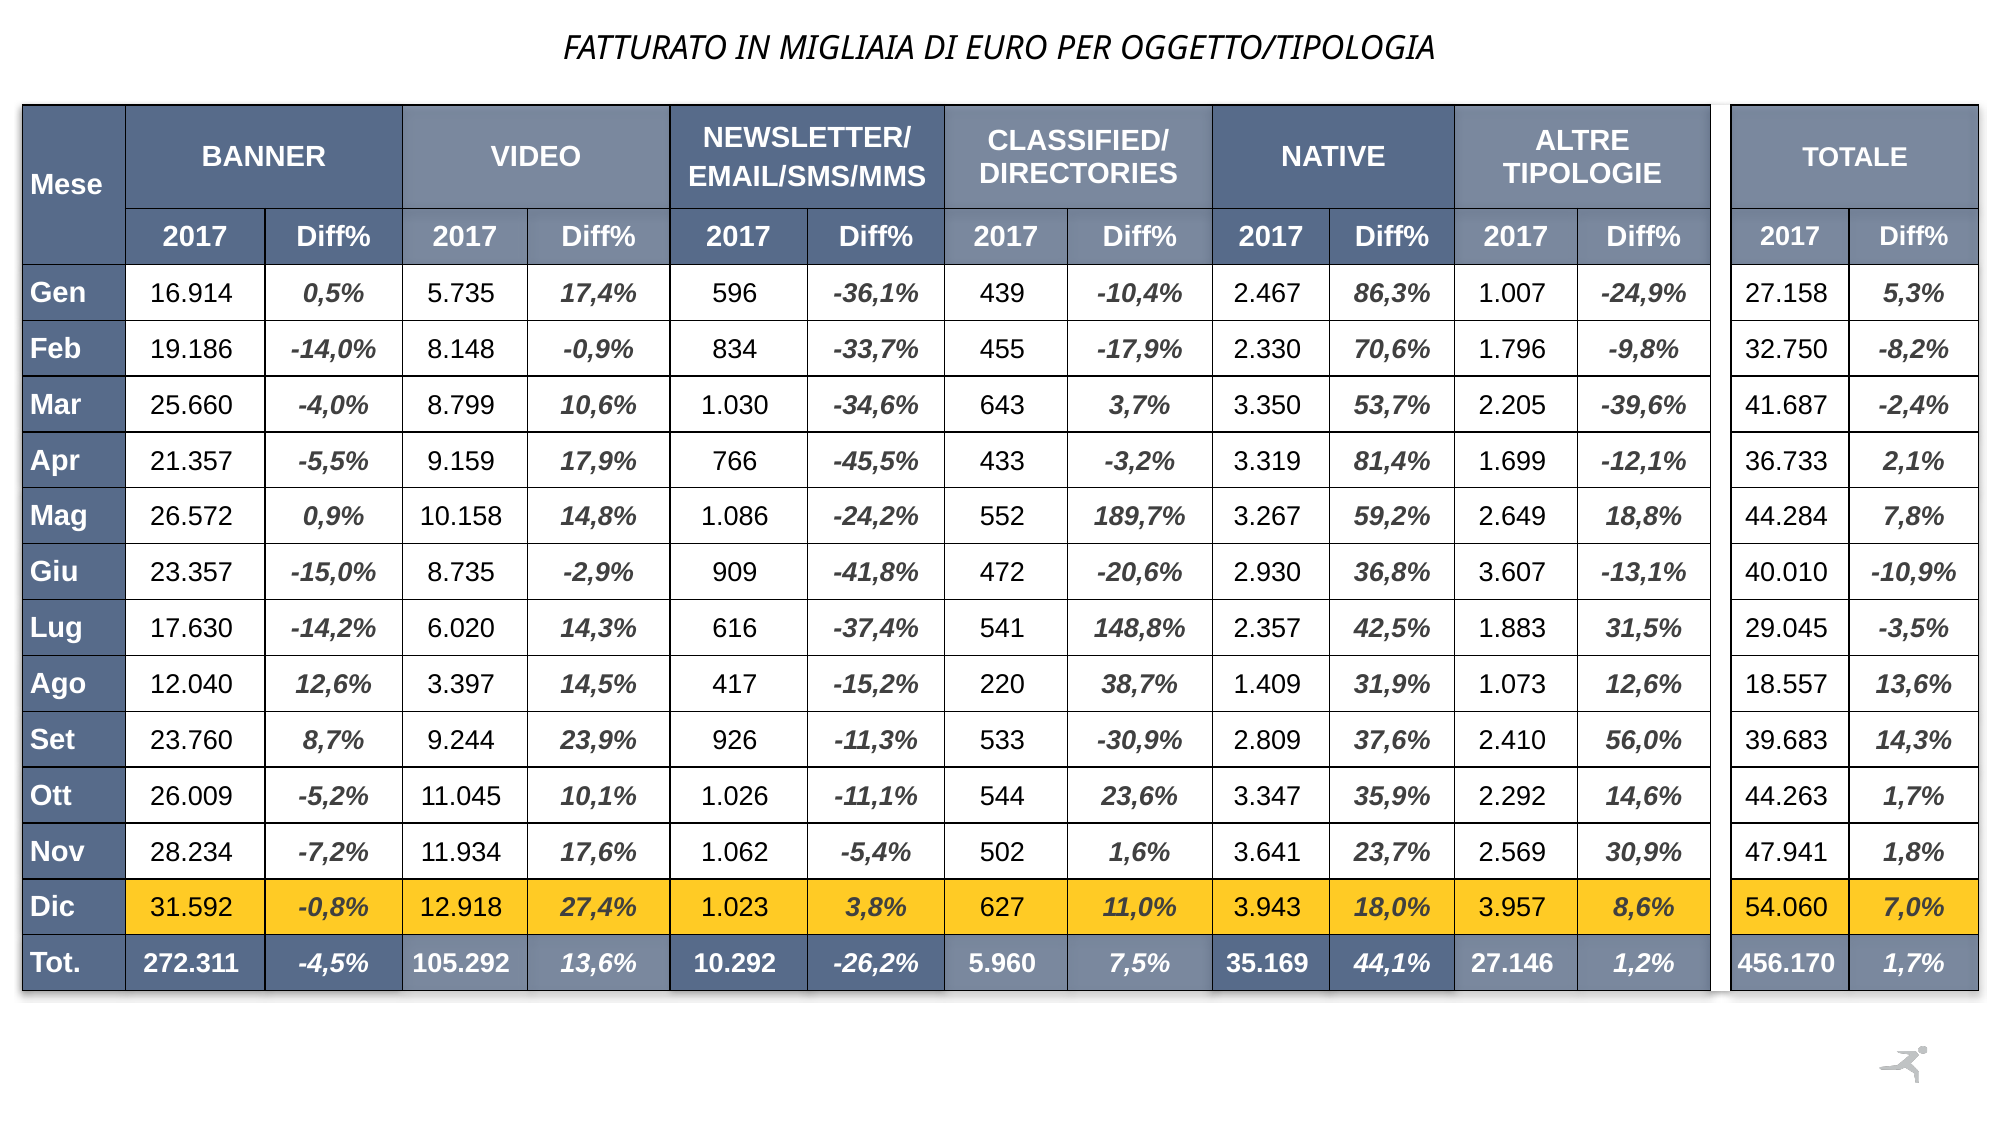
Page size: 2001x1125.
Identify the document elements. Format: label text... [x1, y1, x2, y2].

table_cell -20,6% [1068, 544, 1212, 599]
table_cell 533 [945, 712, 1067, 766]
table_cell 455 [945, 321, 1067, 375]
table_header TOTALE [1732, 106, 1978, 208]
table_cell 3,8% [808, 880, 944, 934]
table_cell Ott [23, 768, 125, 822]
table_cell 36,8% [1330, 544, 1454, 599]
table_cell -4,5% [266, 935, 402, 990]
table_cell [1711, 544, 1730, 600]
table_cell 29.045 [1732, 600, 1848, 655]
table_cell 26.009 [126, 768, 264, 822]
table_cell -0,9% [528, 321, 669, 375]
table_header BANNER [126, 106, 402, 208]
table_cell 11.934 [403, 824, 527, 878]
table_cell Diff% [1068, 209, 1212, 264]
table_cell 14,3% [1850, 712, 1978, 766]
table_cell 26.572 [126, 488, 264, 543]
table_cell -11,3% [808, 712, 944, 766]
subtitle Fatturato in migliaia di euro per oggetto/tipologia [346, 10, 1654, 83]
table_cell 596 [671, 265, 807, 320]
table_cell 81,4% [1330, 433, 1454, 487]
table_cell 1,7% [1850, 935, 1978, 990]
table_cell -10,9% [1850, 544, 1978, 599]
table_cell [1711, 767, 1730, 823]
table_cell 39.683 [1732, 712, 1848, 766]
table_cell 834 [671, 321, 807, 375]
table_cell 14,8% [528, 488, 669, 543]
table_cell 417 [671, 656, 807, 711]
table_cell 59,2% [1330, 488, 1454, 543]
table_cell 643 [945, 377, 1067, 431]
table_cell -14,0% [266, 321, 402, 375]
table_cell 541 [945, 600, 1067, 655]
table_cell 18,0% [1330, 880, 1454, 934]
table_cell 2.930 [1213, 544, 1329, 599]
table_cell 2.569 [1455, 824, 1577, 878]
table_cell 3.347 [1213, 768, 1329, 822]
table_cell 3.267 [1213, 488, 1329, 543]
table_cell 18,8% [1578, 488, 1710, 543]
table_cell -2,4% [1850, 377, 1978, 431]
table_cell [1711, 320, 1730, 376]
table_cell 18.557 [1732, 656, 1848, 711]
table_cell -2,9% [528, 544, 669, 599]
table_cell Dic [23, 880, 125, 934]
table_cell 9.159 [403, 433, 527, 487]
table_cell -15,2% [808, 656, 944, 711]
table_cell 1.030 [671, 377, 807, 431]
table_cell 28.234 [126, 824, 264, 878]
table_cell -12,1% [1578, 433, 1710, 487]
table_cell 8.735 [403, 544, 527, 599]
table_cell Nov [23, 824, 125, 878]
table_cell -8,2% [1850, 321, 1978, 375]
table_cell 36.733 [1732, 433, 1848, 487]
table_cell 220 [945, 656, 1067, 711]
table_cell 148,8% [1068, 600, 1212, 655]
table_cell 42,5% [1330, 600, 1454, 655]
table_cell 2.205 [1455, 377, 1577, 431]
table_cell 2,1% [1850, 433, 1978, 487]
table_cell 23,7% [1330, 824, 1454, 878]
table_cell 13,6% [1850, 656, 1978, 711]
table_cell 1,8% [1850, 824, 1978, 878]
table_cell 14,5% [528, 656, 669, 711]
table_cell 35.169 [1213, 935, 1329, 990]
table_cell 552 [945, 488, 1067, 543]
table_cell 627 [945, 880, 1067, 934]
table_cell 909 [671, 544, 807, 599]
table_cell 47.941 [1732, 824, 1848, 878]
table_cell 44.263 [1732, 768, 1848, 822]
table_cell 5,3% [1850, 265, 1978, 320]
table_cell 17.630 [126, 600, 264, 655]
table_cell 30,9% [1578, 824, 1710, 878]
table_cell -0,8% [266, 880, 402, 934]
table_cell 11.045 [403, 768, 527, 822]
table_cell Apr [23, 433, 125, 487]
table_cell Diff% [1850, 209, 1978, 264]
table_cell Giu [23, 544, 125, 599]
table_cell Feb [23, 321, 125, 375]
table_cell 3,7% [1068, 377, 1212, 431]
table_cell 5.960 [945, 935, 1067, 990]
table_cell 38,7% [1068, 656, 1212, 711]
table_cell 32.750 [1732, 321, 1848, 375]
table_cell Tot. [23, 935, 125, 990]
table_cell 54.060 [1732, 880, 1848, 934]
table_cell 10,6% [528, 377, 669, 431]
table_cell [1711, 823, 1730, 879]
table_cell -15,0% [266, 544, 402, 599]
table_cell -14,2% [266, 600, 402, 655]
table_cell 1.062 [671, 824, 807, 878]
table_cell 53,7% [1330, 377, 1454, 431]
table_cell 272.311 [126, 935, 264, 990]
table_cell Mar [23, 377, 125, 431]
table_cell [1711, 711, 1730, 767]
table_cell 3.350 [1213, 377, 1329, 431]
table_cell 5.735 [403, 265, 527, 320]
table_cell Diff% [808, 209, 944, 264]
table_cell -4,0% [266, 377, 402, 431]
table_cell 31,9% [1330, 656, 1454, 711]
table_cell 3.319 [1213, 433, 1329, 487]
table_cell 189,7% [1068, 488, 1212, 543]
table_cell 3.607 [1455, 544, 1577, 599]
table_cell 2017 [1213, 209, 1329, 264]
table_cell Mag [23, 488, 125, 543]
table_cell 27.158 [1732, 265, 1848, 320]
table_cell [1711, 655, 1730, 711]
table_cell 3.397 [403, 656, 527, 711]
table_cell -5,4% [808, 824, 944, 878]
table_cell 56,0% [1578, 712, 1710, 766]
table_cell 2017 [945, 209, 1067, 264]
table_cell 616 [671, 600, 807, 655]
table_cell -39,6% [1578, 377, 1710, 431]
table_cell Diff% [1330, 209, 1454, 264]
table_cell Diff% [266, 209, 402, 264]
table_cell 2.330 [1213, 321, 1329, 375]
table_cell [1711, 879, 1730, 935]
table_cell -3,5% [1850, 600, 1978, 655]
table_cell 1.409 [1213, 656, 1329, 711]
table_cell 31.592 [126, 880, 264, 934]
table_cell 16.914 [126, 265, 264, 320]
table_header Mese [23, 106, 125, 264]
table_cell 44.284 [1732, 488, 1848, 543]
table_cell 1.699 [1455, 433, 1577, 487]
table_cell 1.796 [1455, 321, 1577, 375]
table_cell -24,9% [1578, 265, 1710, 320]
table_cell 7,5% [1068, 935, 1212, 990]
table_cell 456.170 [1732, 935, 1848, 990]
table_cell 23,9% [528, 712, 669, 766]
table_cell 21.357 [126, 433, 264, 487]
table_cell 12,6% [266, 656, 402, 711]
table_cell -11,1% [808, 768, 944, 822]
table_header CLASSIFIED/ DIRECTORIES [945, 106, 1212, 208]
table_cell 23,6% [1068, 768, 1212, 822]
table_cell -7,2% [266, 824, 402, 878]
table_cell Gen [23, 265, 125, 320]
table_header [1711, 105, 1730, 208]
table_cell -26,2% [808, 935, 944, 990]
table_cell -33,7% [808, 321, 944, 375]
table_cell -45,5% [808, 433, 944, 487]
table_cell 2.357 [1213, 600, 1329, 655]
table_cell Ago [23, 656, 125, 711]
table_cell 3.943 [1213, 880, 1329, 934]
table_cell 2.809 [1213, 712, 1329, 766]
table_cell 2017 [403, 209, 527, 264]
table_cell -30,9% [1068, 712, 1212, 766]
table_cell 14,3% [528, 600, 669, 655]
table_cell 37,6% [1330, 712, 1454, 766]
table_cell [1711, 488, 1730, 544]
table_cell 2017 [1732, 209, 1848, 264]
table_cell 502 [945, 824, 1067, 878]
table_cell 23.357 [126, 544, 264, 599]
table_cell 10,1% [528, 768, 669, 822]
table_cell [1711, 600, 1730, 655]
table_cell 1.026 [671, 768, 807, 822]
table_cell 2017 [126, 209, 264, 264]
table_cell -41,8% [808, 544, 944, 599]
table_cell 41.687 [1732, 377, 1848, 431]
table_cell 1.073 [1455, 656, 1577, 711]
table_cell Set [23, 712, 125, 766]
table_header NEWSLETTER/ EMAIL/SMS/MMS [671, 106, 944, 208]
table_cell 40.010 [1732, 544, 1848, 599]
table_cell 105.292 [403, 935, 527, 990]
table_cell 35,9% [1330, 768, 1454, 822]
table_cell 766 [671, 433, 807, 487]
table_cell 27,4% [528, 880, 669, 934]
table_cell -3,2% [1068, 433, 1212, 487]
table_cell 544 [945, 768, 1067, 822]
table_cell 11,0% [1068, 880, 1212, 934]
table_cell 17,6% [528, 824, 669, 878]
table_cell 1,6% [1068, 824, 1212, 878]
table_cell 1.007 [1455, 265, 1577, 320]
table_cell 8,7% [266, 712, 402, 766]
table_cell 2.292 [1455, 768, 1577, 822]
table_header ALTRE TIPOLOGIE [1455, 106, 1710, 208]
table_cell 17,4% [528, 265, 669, 320]
table_cell -5,5% [266, 433, 402, 487]
table_cell 25.660 [126, 377, 264, 431]
table_cell 17,9% [528, 433, 669, 487]
table_cell -37,4% [808, 600, 944, 655]
table_cell 2.649 [1455, 488, 1577, 543]
table_cell 2.467 [1213, 265, 1329, 320]
table_cell 9.244 [403, 712, 527, 766]
table_cell 14,6% [1578, 768, 1710, 822]
table_cell 7,0% [1850, 880, 1978, 934]
table_cell 86,3% [1330, 265, 1454, 320]
table_cell -13,1% [1578, 544, 1710, 599]
table_cell 23.760 [126, 712, 264, 766]
table_cell 926 [671, 712, 807, 766]
table_cell -34,6% [808, 377, 944, 431]
table_cell 70,6% [1330, 321, 1454, 375]
table_cell 12.918 [403, 880, 527, 934]
table_cell 8.799 [403, 377, 527, 431]
table_cell 10.292 [671, 935, 807, 990]
table_cell 31,5% [1578, 600, 1710, 655]
table_cell 433 [945, 433, 1067, 487]
table_cell -9,8% [1578, 321, 1710, 375]
table_cell -36,1% [808, 265, 944, 320]
table_cell 3.641 [1213, 824, 1329, 878]
table_header NATIVE [1213, 106, 1454, 208]
table_cell 1.023 [671, 880, 807, 934]
table_cell [1711, 208, 1730, 264]
table_cell Diff% [528, 209, 669, 264]
table_cell Diff% [1578, 209, 1710, 264]
table_cell Lug [23, 600, 125, 655]
table_cell 1.883 [1455, 600, 1577, 655]
table_cell [1711, 935, 1730, 991]
table_cell -10,4% [1068, 265, 1212, 320]
table_cell [1711, 264, 1730, 320]
table_cell 8,6% [1578, 880, 1710, 934]
table_cell 13,6% [528, 935, 669, 990]
table_cell 10.158 [403, 488, 527, 543]
table_cell 1,7% [1850, 768, 1978, 822]
table_cell [1711, 376, 1730, 432]
table_cell 12,6% [1578, 656, 1710, 711]
table_cell 12.040 [126, 656, 264, 711]
table_cell 0,5% [266, 265, 402, 320]
table_cell 6.020 [403, 600, 527, 655]
table_cell 8.148 [403, 321, 527, 375]
table_header VIDEO [403, 106, 669, 208]
table_cell [1711, 432, 1730, 488]
table_cell 7,8% [1850, 488, 1978, 543]
table_cell -17,9% [1068, 321, 1212, 375]
table_cell 27.146 [1455, 935, 1577, 990]
table_cell 2.410 [1455, 712, 1577, 766]
table_cell 1,2% [1578, 935, 1710, 990]
table_cell -5,2% [266, 768, 402, 822]
table_cell 2017 [1455, 209, 1577, 264]
table_cell -24,2% [808, 488, 944, 543]
table_cell 1.086 [671, 488, 807, 543]
table_cell 0,9% [266, 488, 402, 543]
table_cell 2017 [671, 209, 807, 264]
table_cell 19.186 [126, 321, 264, 375]
table_cell 44,1% [1330, 935, 1454, 990]
table_cell 472 [945, 544, 1067, 599]
table_cell 3.957 [1455, 880, 1577, 934]
table_cell 439 [945, 265, 1067, 320]
